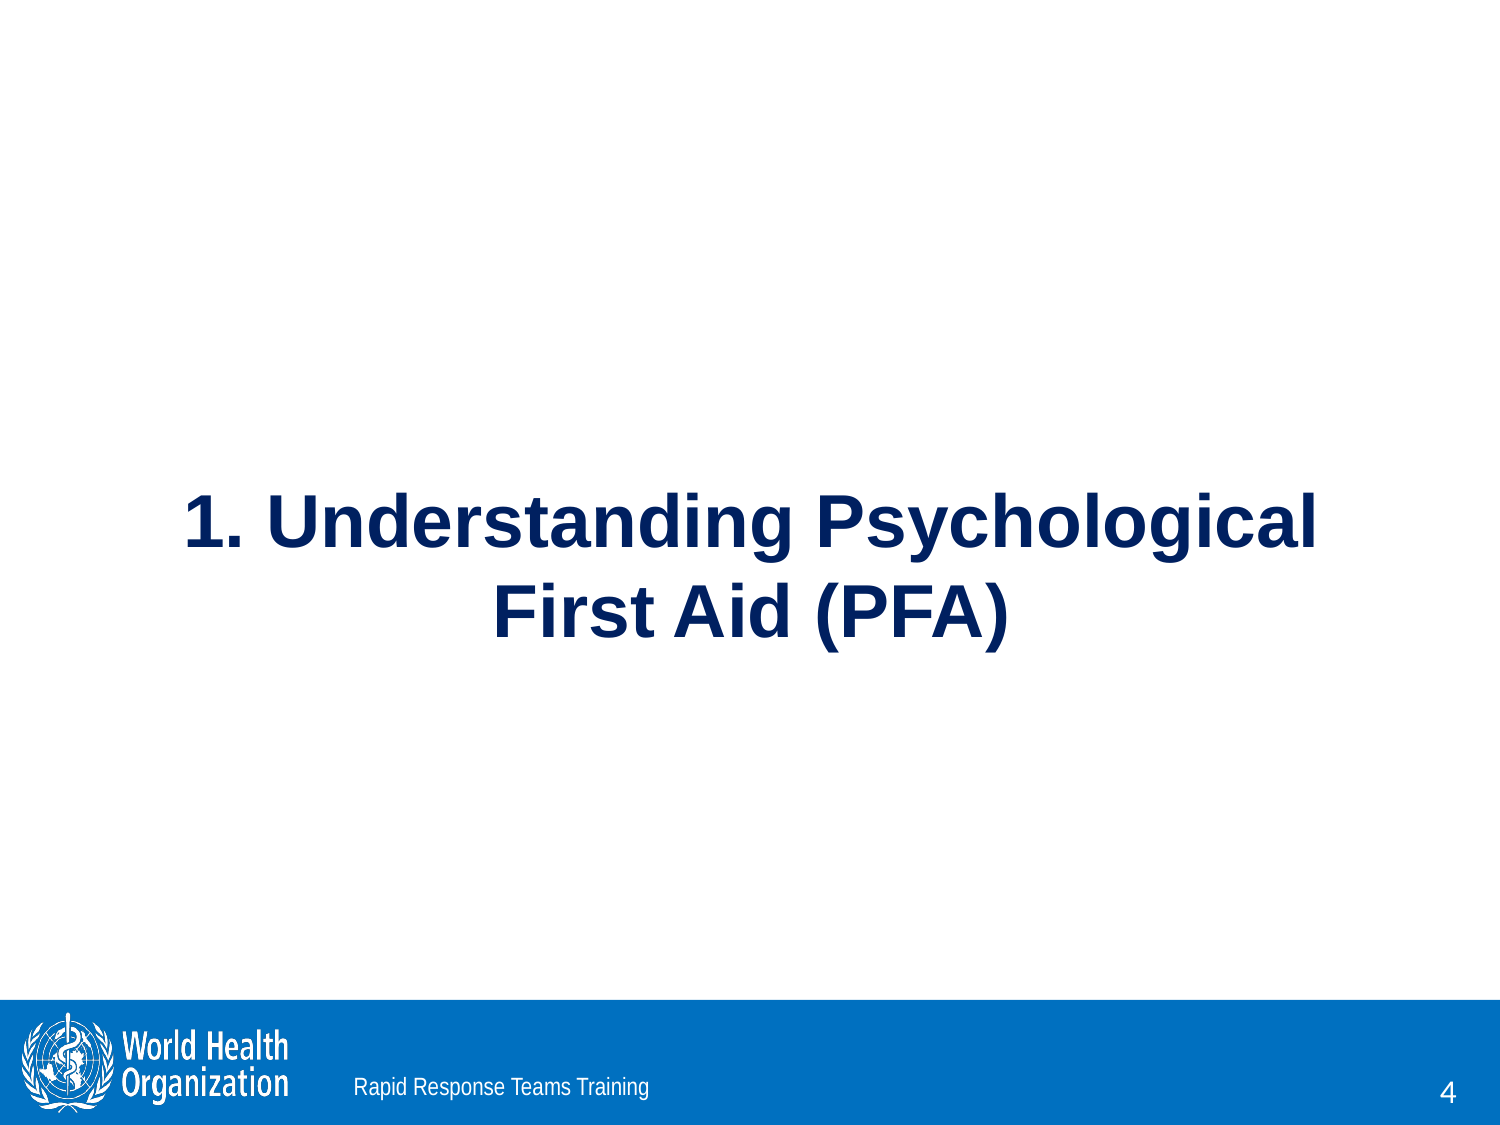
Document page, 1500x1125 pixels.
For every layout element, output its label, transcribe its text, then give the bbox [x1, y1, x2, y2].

title 1. Understanding Psychological First Aid (PFA) [76, 468, 1427, 657]
picture [21, 1012, 288, 1113]
